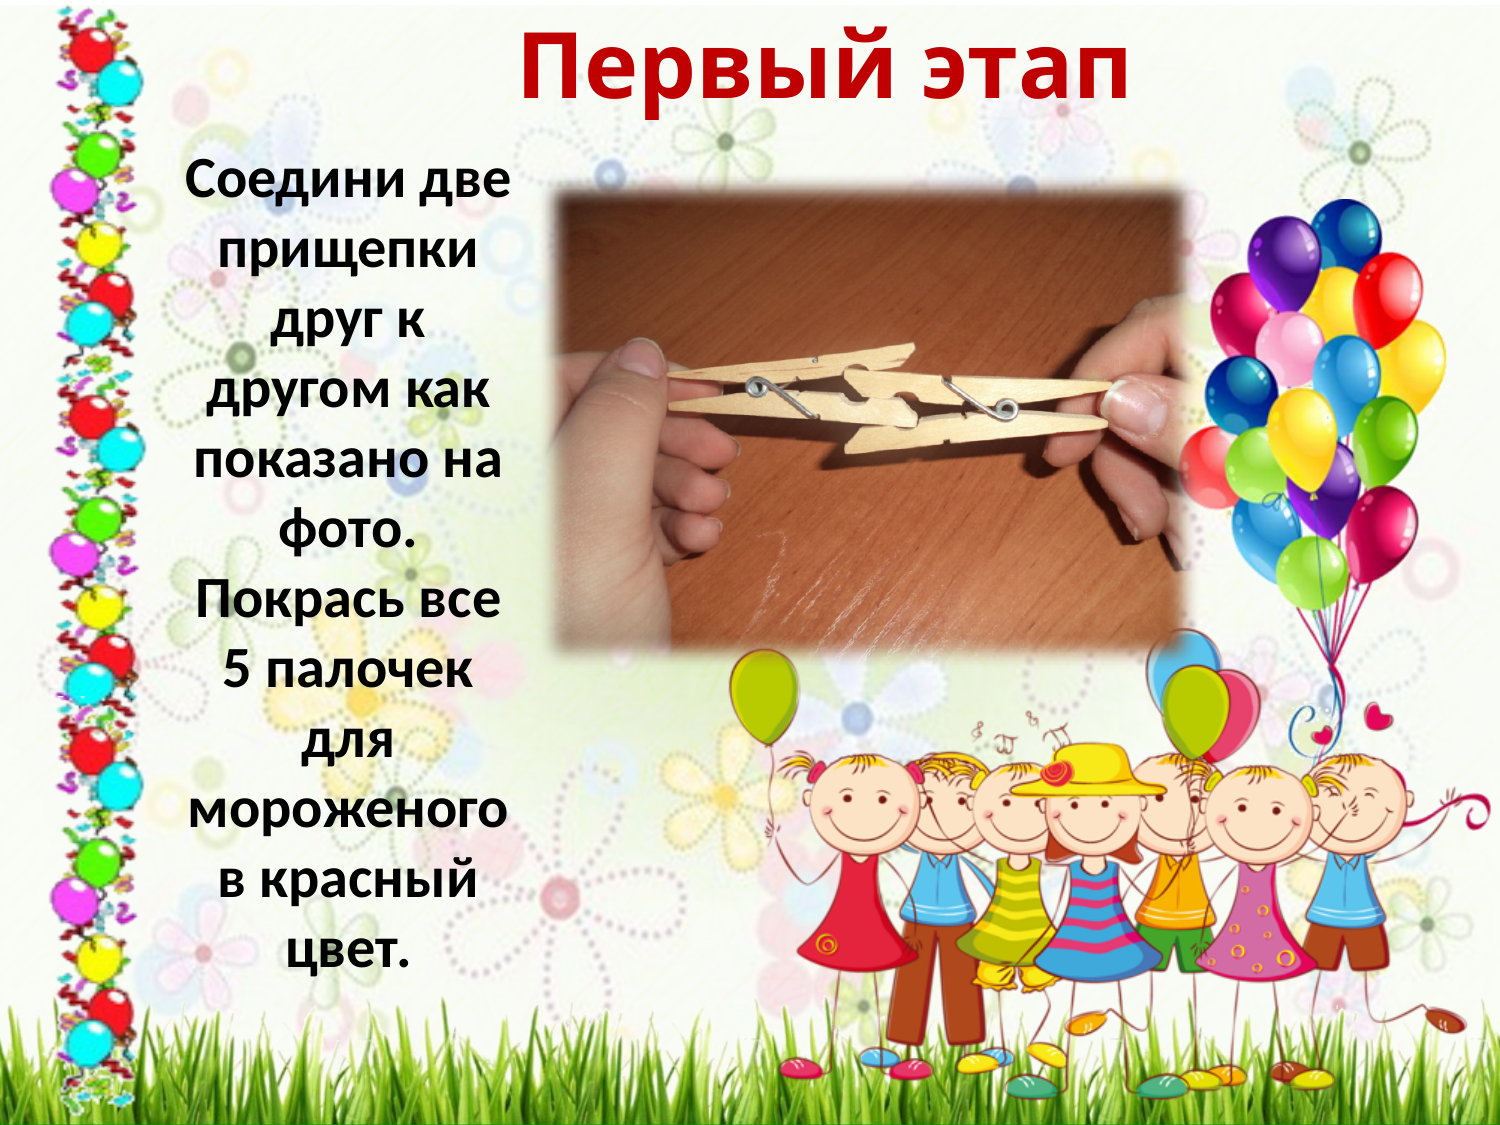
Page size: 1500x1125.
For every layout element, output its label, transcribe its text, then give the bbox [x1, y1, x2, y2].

list Соедини две прищепки друг к другом как показано на фото. Покрась все 5 палочек для мороженого в красный цвет. [159, 113, 538, 1005]
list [537, 172, 1201, 670]
picture [0, 0, 1500, 1125]
title Первый этап [150, 0, 1500, 116]
